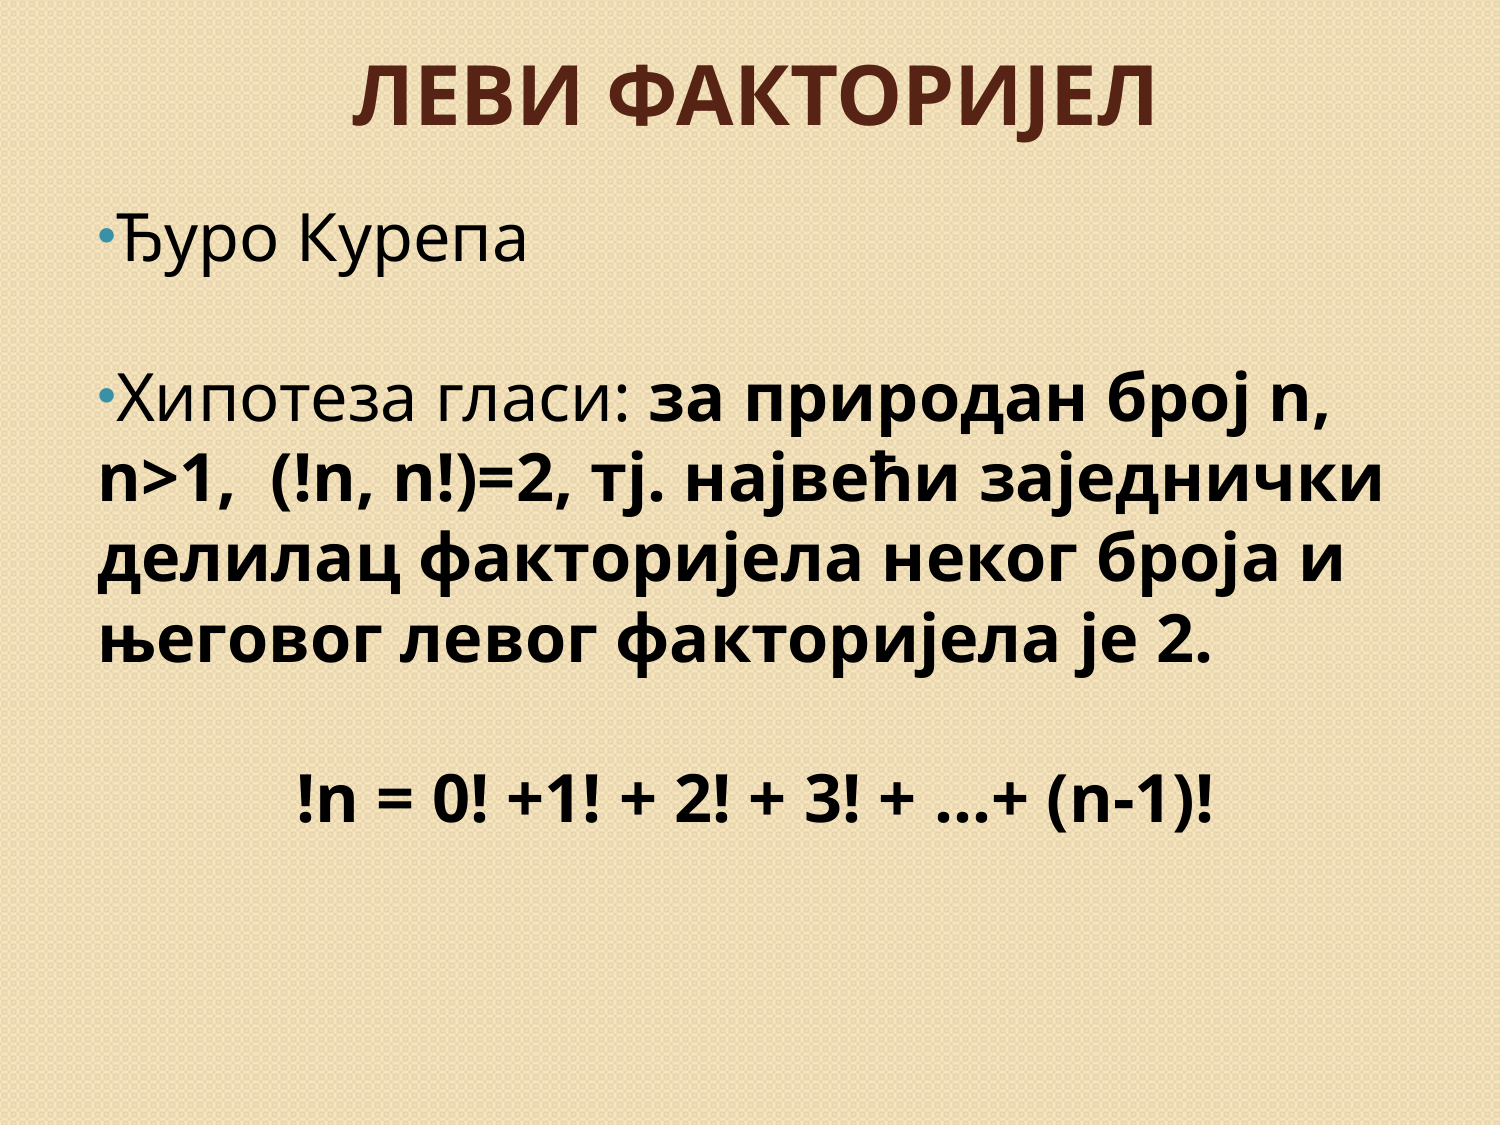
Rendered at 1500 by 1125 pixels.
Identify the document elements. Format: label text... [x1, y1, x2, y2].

list Ђуро Курепа Хипотеза гласи: за природан број n, n>1, (!n, n!)=2, тј. највећи заједнички делилац факторијела неког броја и његовог левог факторијела је 2. !n = 0! +1! + 2! + 3! + …+ (n-1)! [75, 187, 1413, 850]
title Леви факторијел [75, 35, 1438, 150]
